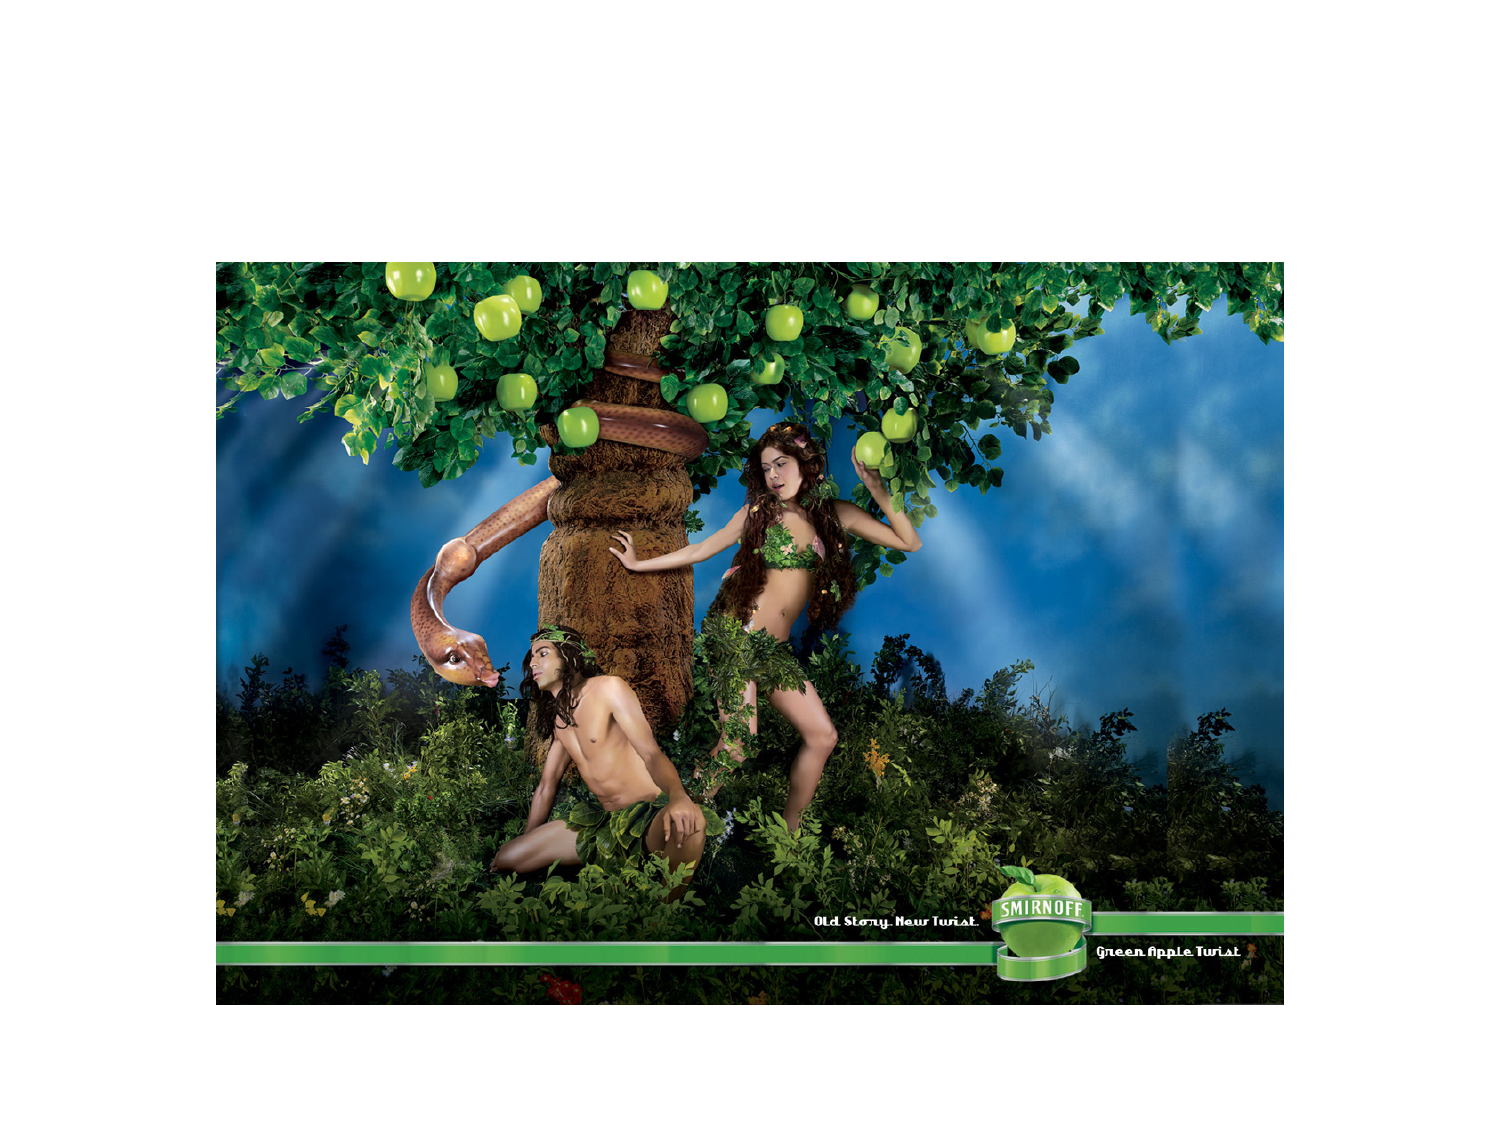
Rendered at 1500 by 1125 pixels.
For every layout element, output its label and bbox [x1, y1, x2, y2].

list [74, 262, 1426, 1006]
